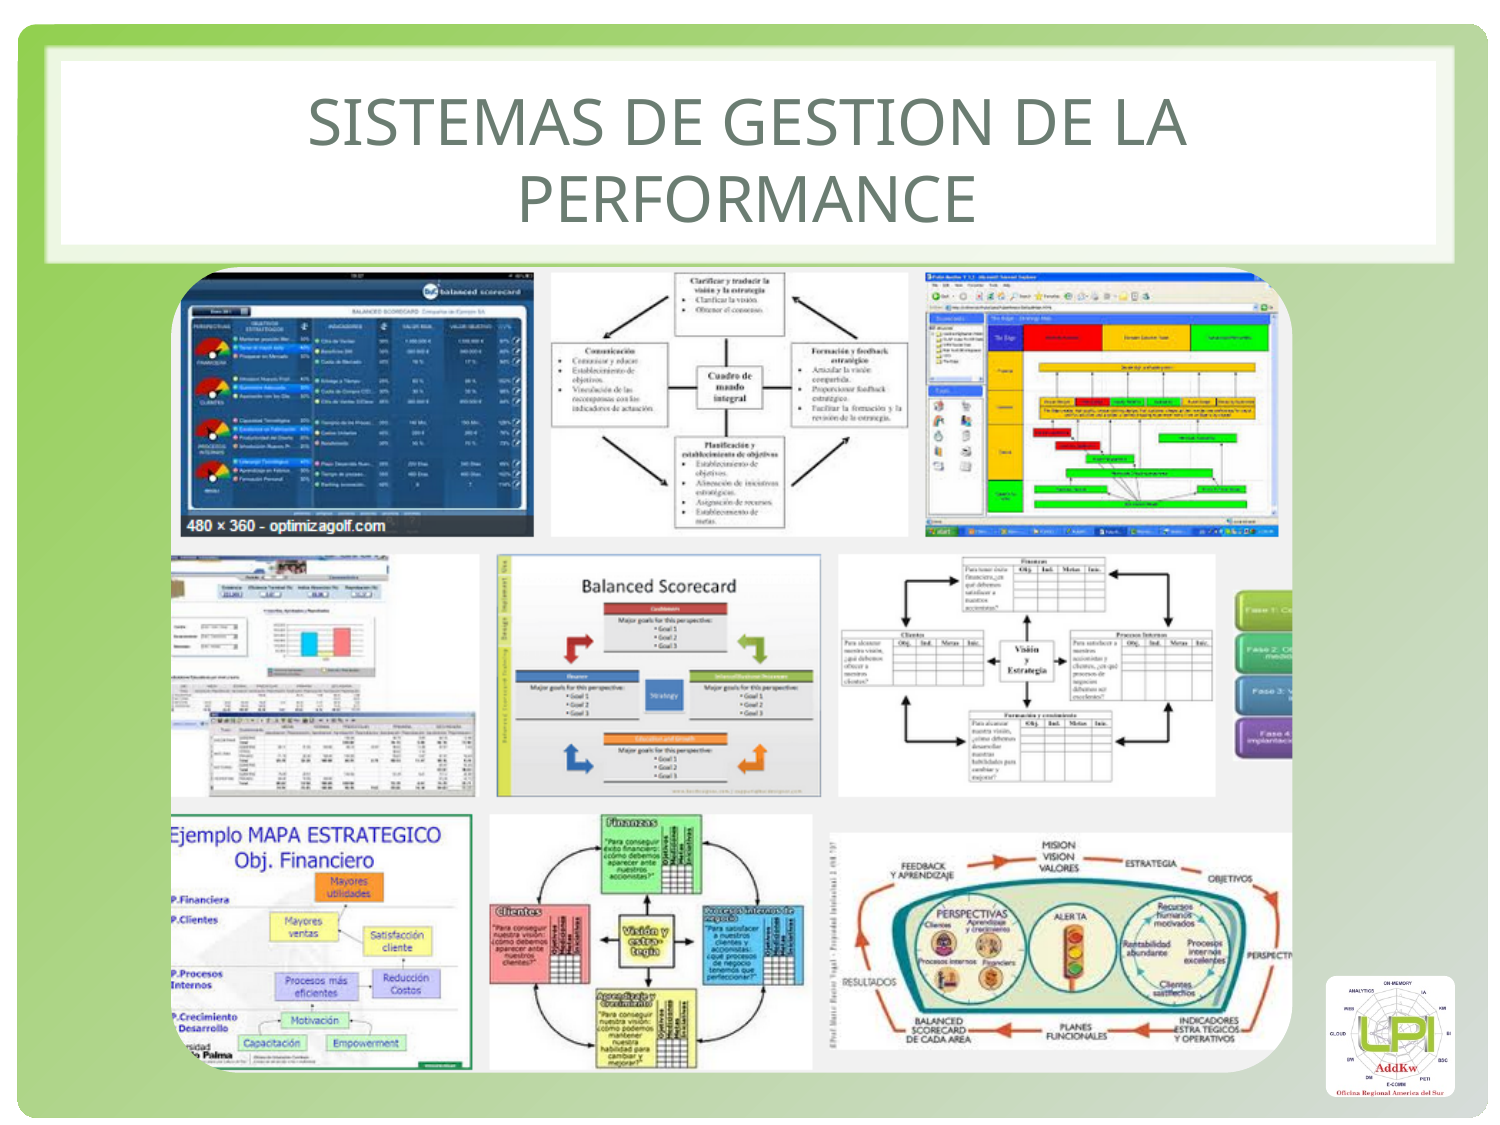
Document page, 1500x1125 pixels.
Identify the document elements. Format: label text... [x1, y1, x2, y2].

picture [170, 266, 1293, 1073]
picture [1325, 975, 1455, 1097]
title Sistemas de gestion de la performance [69, 73, 1425, 244]
